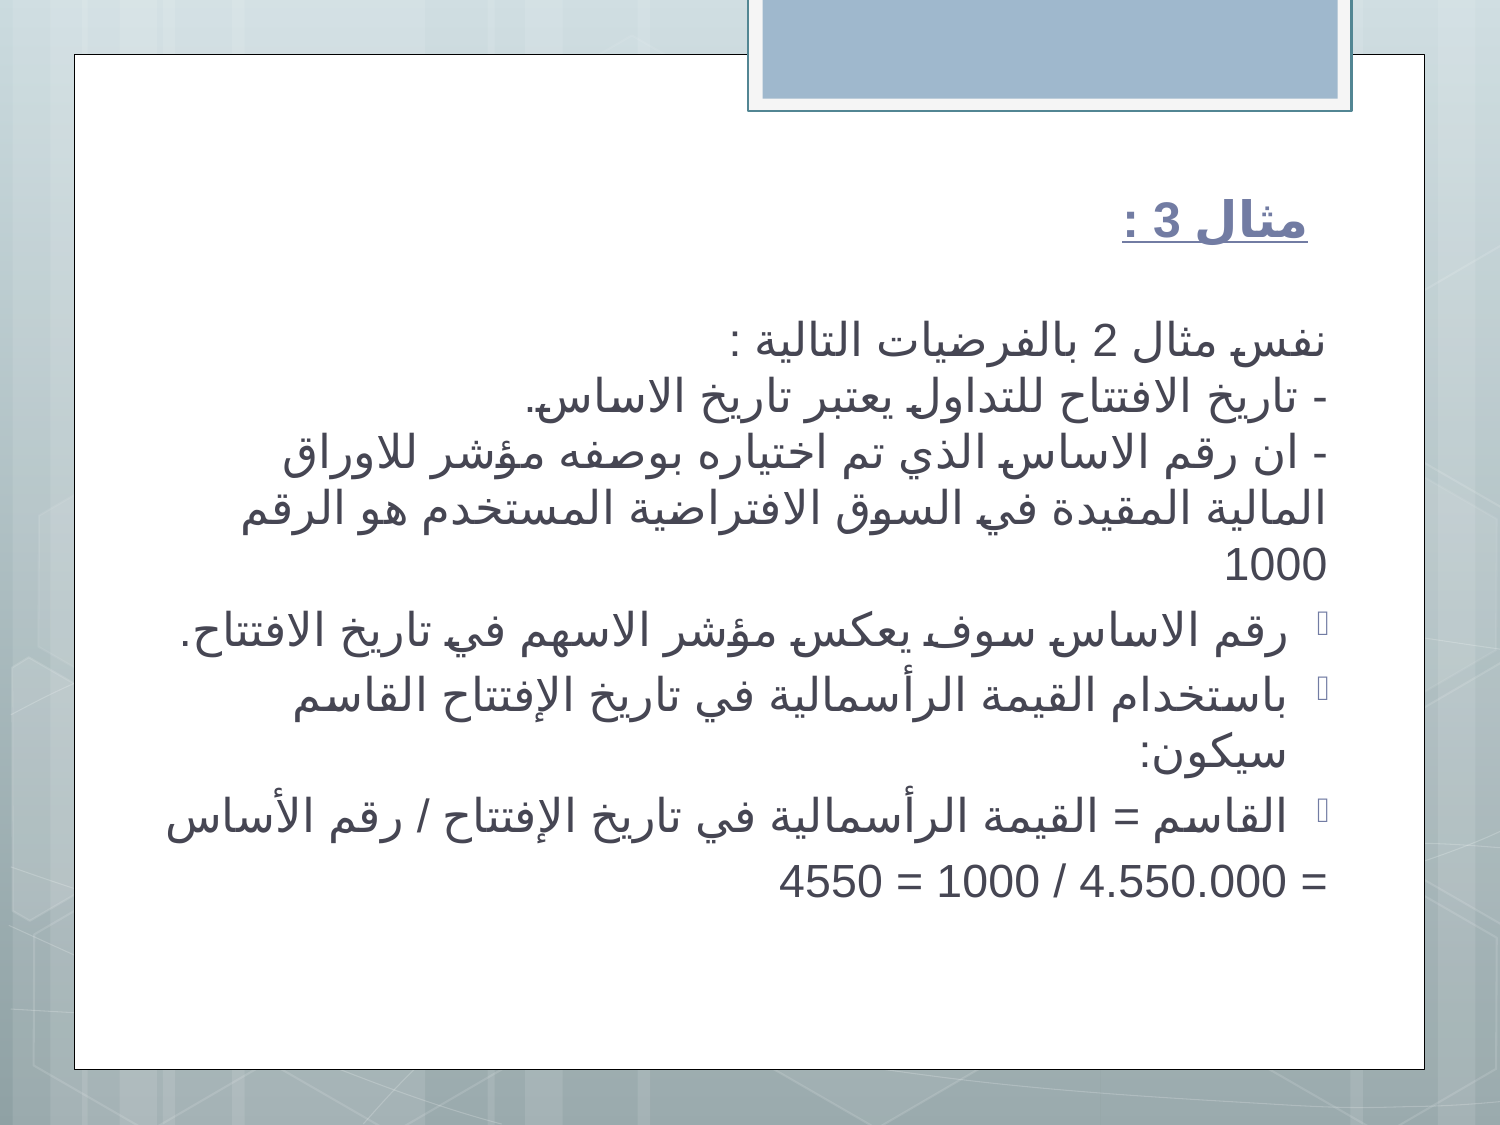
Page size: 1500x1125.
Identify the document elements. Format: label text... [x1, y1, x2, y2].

title مثال 3 : [171, 168, 1324, 256]
list نفس مثال 2 بالفرضيات التالية : - تاريخ الافتتاح للتداول يعتبر تاريخ الاساس. - ان رقم الاساس الذي تم اختياره بوصفه مؤشر للاوراق المالية المقيدة في السوق الافتراضية المستخدم هو الرقم 1000 رقم الاساس سوف يعكس مؤشر الاسهم في تاريخ الافتتاح. باستخدام القيمة الرأسمالية في تاريخ الإفتتاح القاسم سيكون: القاسم = القيمة الرأسمالية في تاريخ الإفتتاح / رقم الأساس = 4.550.000 / 1000 = 4550 [147, 302, 1353, 1000]
